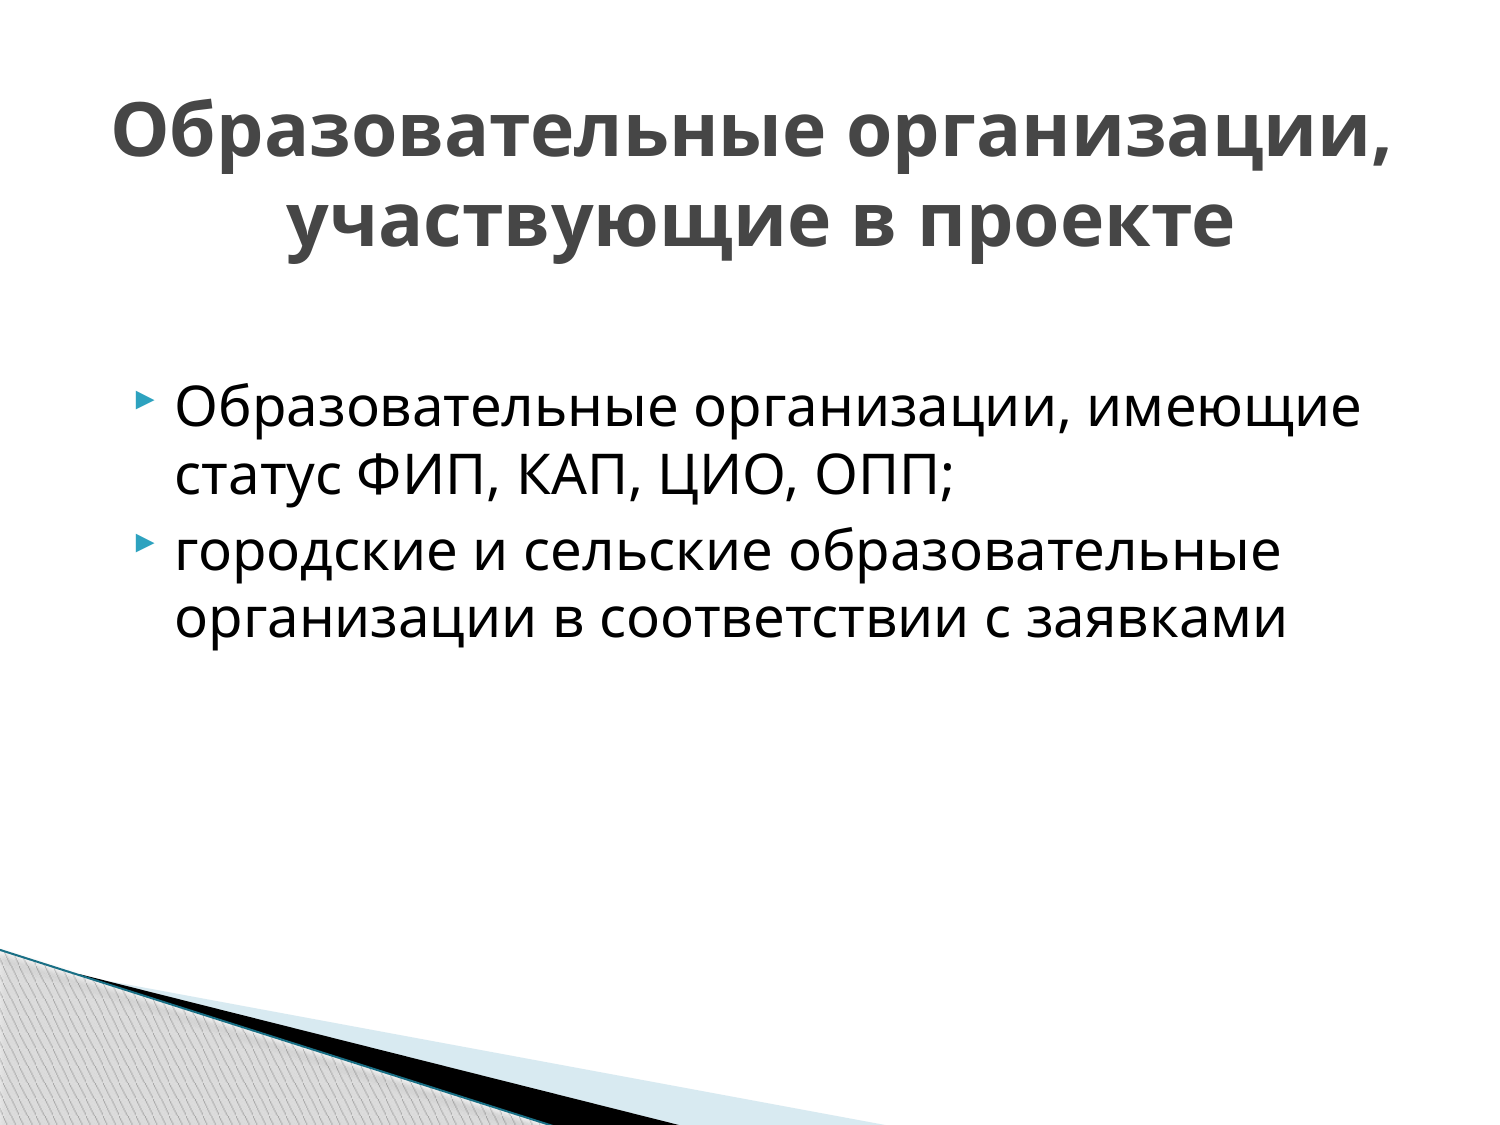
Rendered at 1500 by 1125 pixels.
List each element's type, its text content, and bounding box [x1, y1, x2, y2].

list Образовательные организации, имеющие статус ФИП, КАП, ЦИО, ОПП; городские и сельские образовательные организации в соответствии с заявками [99, 363, 1417, 1009]
title Образовательные организации, участвующие в проекте [58, 117, 1465, 317]
